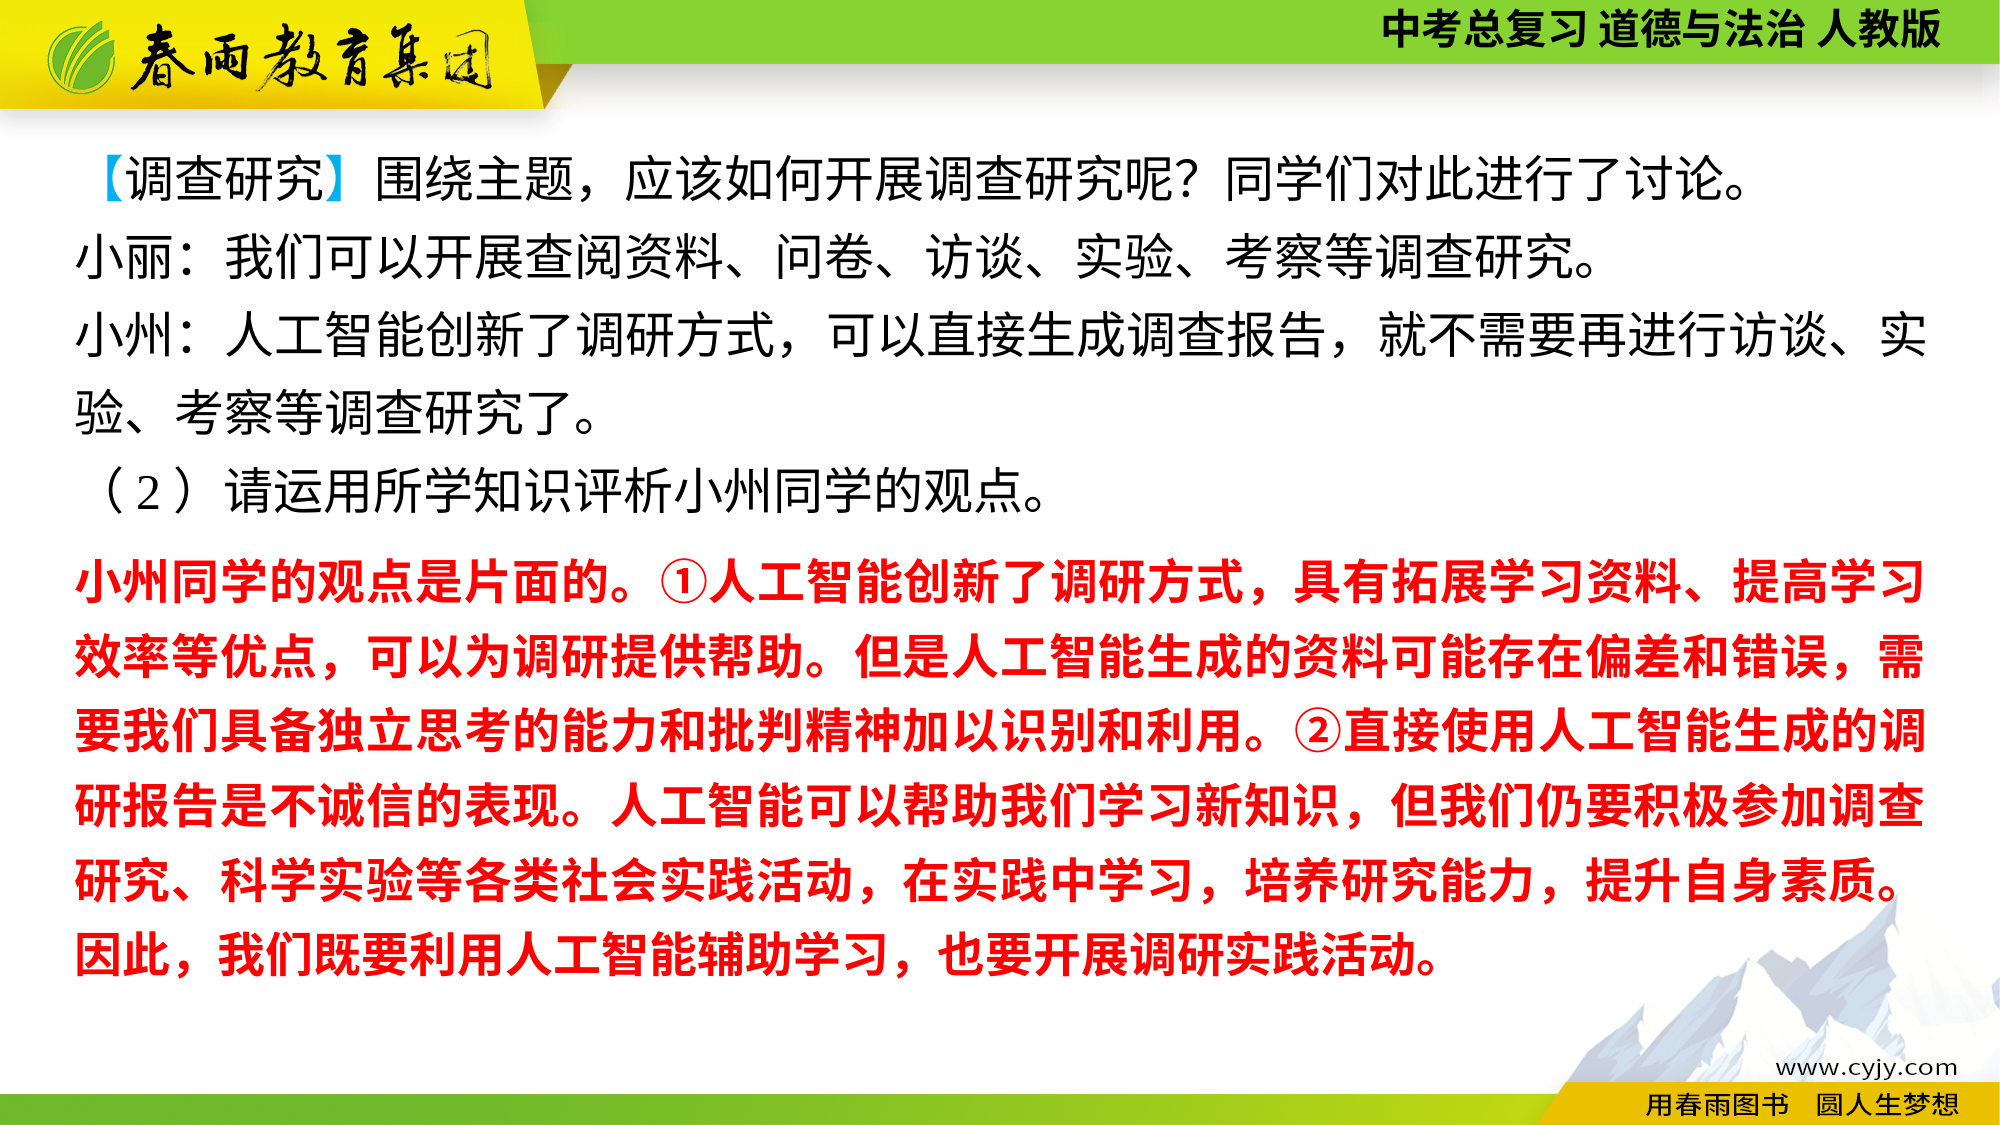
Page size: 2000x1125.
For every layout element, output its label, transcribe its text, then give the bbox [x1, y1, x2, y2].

text_box 小州同学的观点是片面的。①人工智能创新了调研方式，具有拓展学习资料、提高学习效率等优点，可以为调研提供帮助。但是人工智能生成的资料可能存在偏差和错误，需要我们具备独立思考的能力和批判精神加以识别和利用。②直接使用人工智能生成的调研报告是不诚信的表现。人工智能可以帮助我们学习新知识，但我们仍要积极参加调查研究、科学实验等各类社会实践活动，在实践中学习，培养研究能力，提升自身素质。因此，我们既要利用人工智能辅助学习，也要开展调研实践活动。 [59, 527, 1944, 990]
picture [0, 0, 2000, 1125]
list 【调查研究】围绕主题，应该如何开展调查研究呢？同学们对此进行了讨论。 小丽：我们可以开展查阅资料、问卷、访谈、实验、考察等调查研究。 小州：人工智能创新了调研方式，可以直接生成调查报告，就不需要再进行访谈、实验、考察等调查研究了。 （2）请运用所学知识评析小州同学的观点。 [59, 122, 1944, 523]
